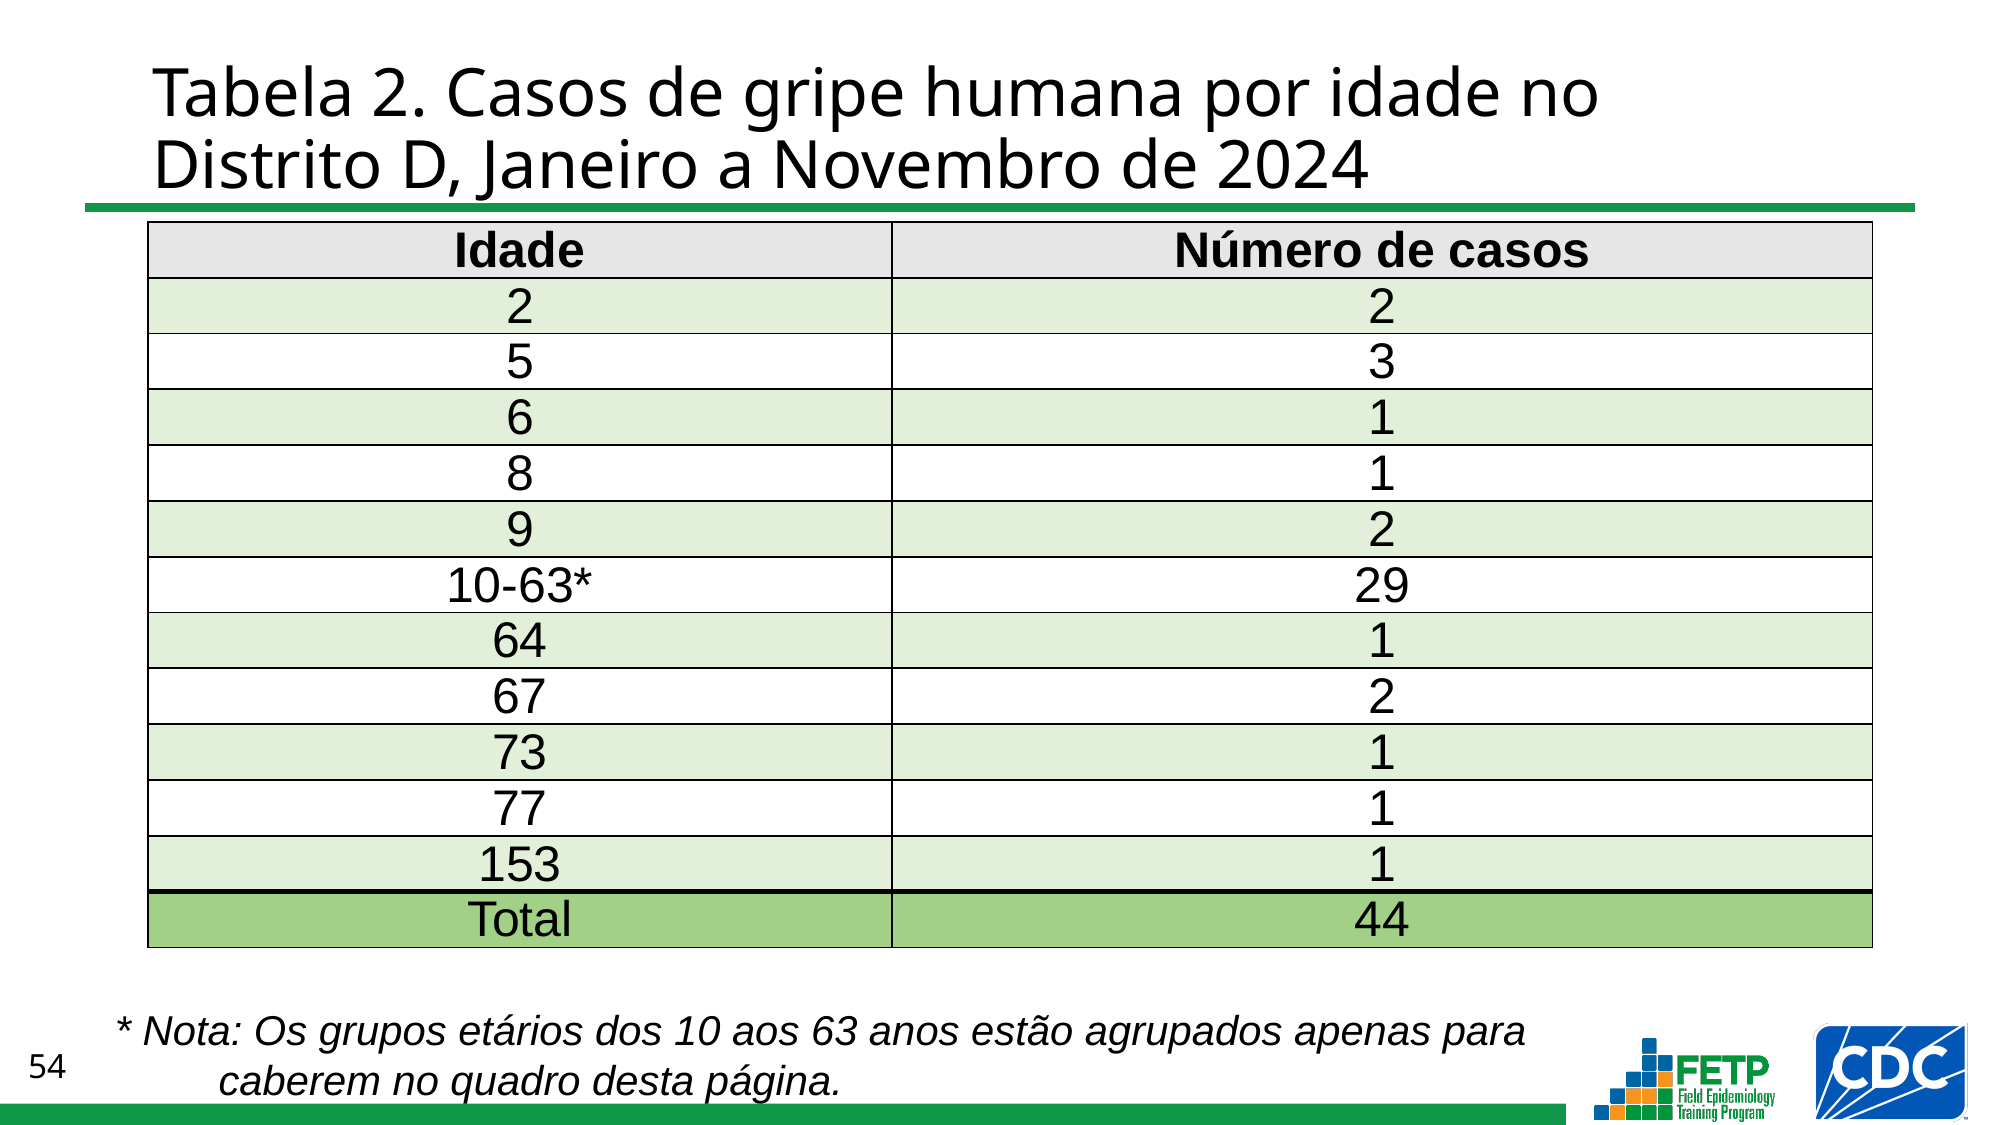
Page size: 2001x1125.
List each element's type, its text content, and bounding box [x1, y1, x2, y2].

table_cell 29 [893, 558, 1872, 612]
table_cell 64 [149, 613, 891, 667]
table_cell 6 [149, 390, 891, 444]
table_header Número de casos [893, 223, 1872, 277]
table_cell 8 [149, 446, 891, 500]
table_cell 1 [893, 781, 1872, 835]
table_cell Total [149, 894, 891, 947]
table_cell 1 [893, 725, 1872, 779]
table_cell 1 [893, 837, 1872, 889]
title Tabela 2. Casos de gripe humana por idade no Distrito D, Janeiro a Novembro de 2024 [137, 51, 1863, 207]
table_cell 2 [149, 279, 891, 333]
table_cell 44 [893, 894, 1872, 947]
table_cell 1 [893, 446, 1872, 500]
table_cell 2 [893, 279, 1872, 333]
table_cell 3 [893, 334, 1872, 388]
table_cell 73 [149, 725, 891, 779]
table_cell 153 [149, 837, 891, 889]
table_cell 77 [149, 781, 891, 835]
picture [1594, 1038, 1775, 1122]
table_cell 2 [893, 502, 1872, 556]
table_cell 2 [893, 669, 1872, 723]
table_cell 67 [149, 669, 891, 723]
table_header Idade [149, 223, 891, 277]
picture [1813, 1023, 1968, 1122]
table_cell 5 [149, 334, 891, 388]
text_box * Nota: Os grupos etários dos 10 aos 63 anos estão agrupados apenas para caberem no quadro desta página. [99, 996, 1581, 1112]
table_cell 9 [149, 502, 891, 556]
table_cell 1 [893, 390, 1872, 444]
table_cell 1 [893, 613, 1872, 667]
table_cell 10-63* [149, 558, 891, 612]
